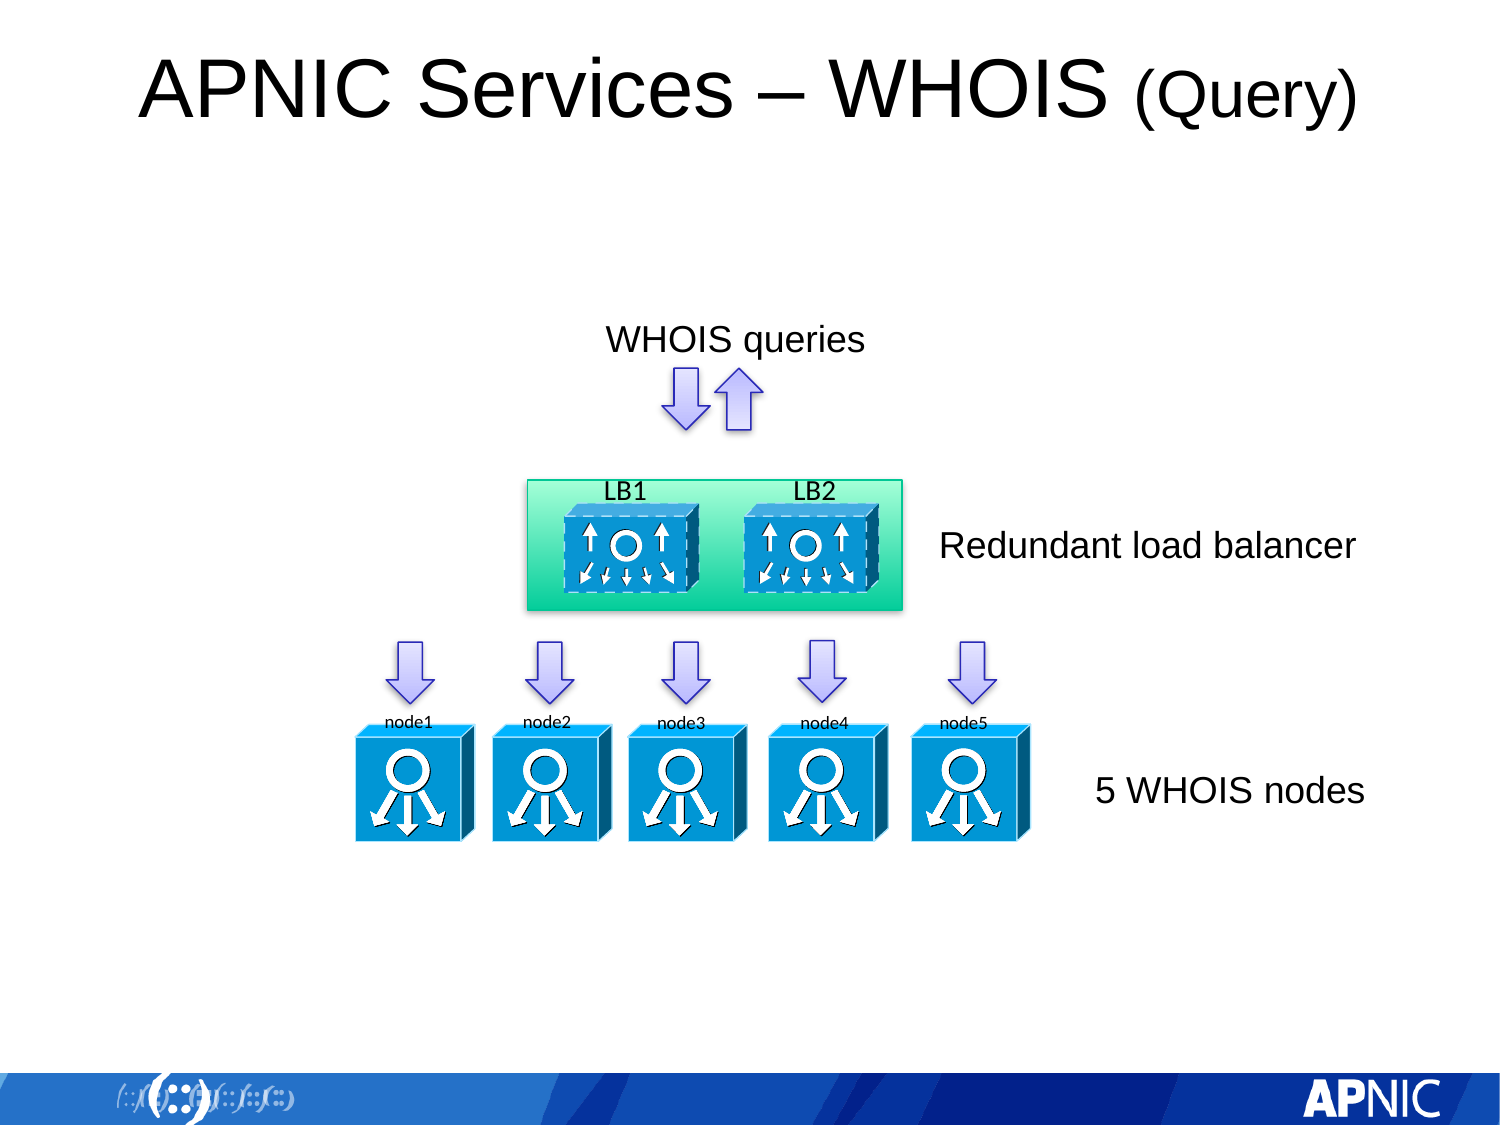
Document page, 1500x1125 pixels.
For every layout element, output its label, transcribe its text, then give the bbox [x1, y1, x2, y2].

title APNIC Services – WHOIS (Query) [74, 44, 1425, 233]
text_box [351, 307, 1401, 849]
picture [0, 1069, 1500, 1125]
